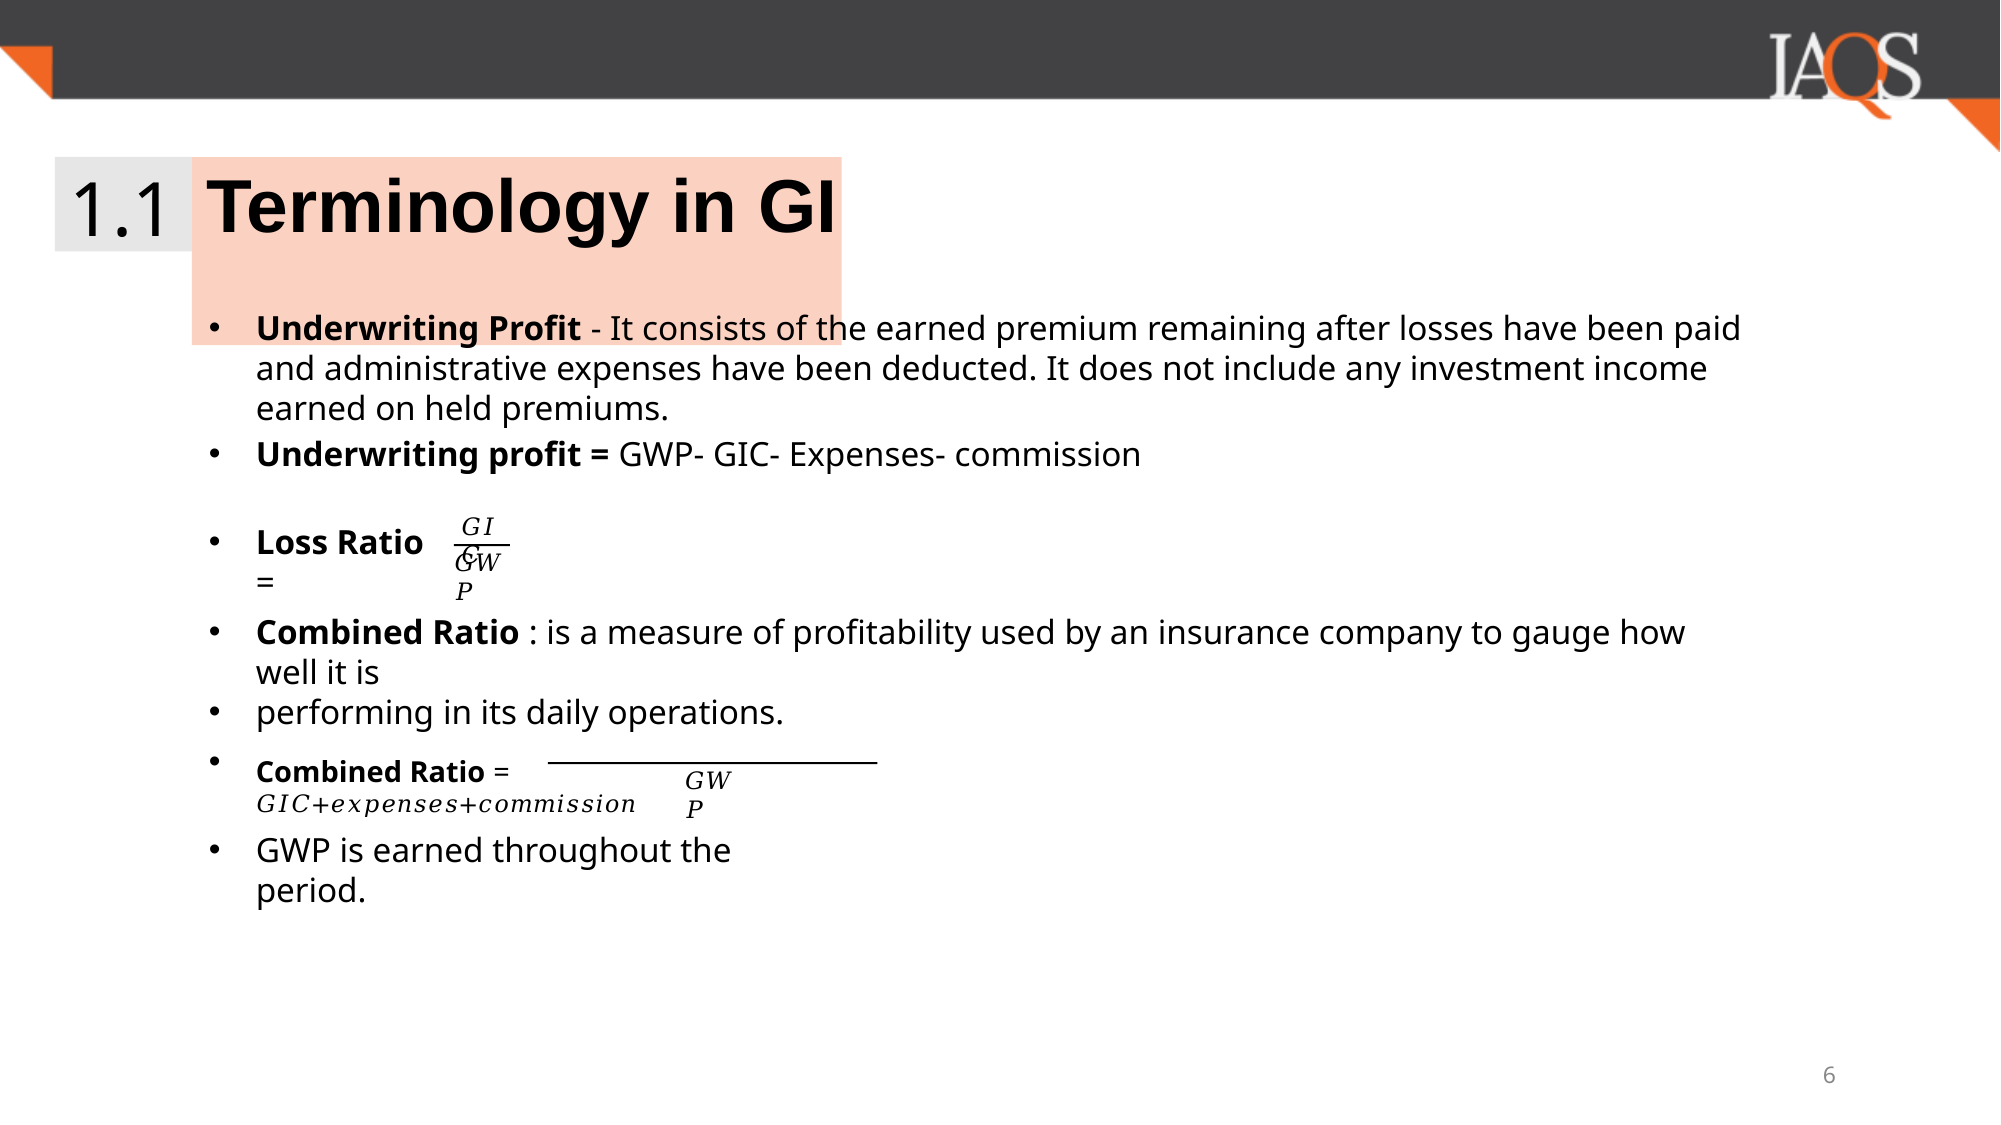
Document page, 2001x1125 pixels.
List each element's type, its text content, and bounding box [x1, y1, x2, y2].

text_box Loss Ratio = [206, 519, 447, 602]
text_box 𝐺𝑊𝑃 [682, 763, 743, 824]
text_box Underwriting Profit - It consists of the earned premium remaining after losses have been paid and administrative expenses have been deducted. It does not include any investment income earned on held premiums. Underwriting profit = GWP- GIC- Expenses- commission [206, 305, 1791, 474]
text_box 1.1 [54, 156, 192, 252]
picture [0, 0, 2000, 152]
text_box Combined Ratio = 𝐺𝐼𝐶+𝑒𝑥𝑝𝑒𝑛𝑠𝑒𝑠+𝑐𝑜𝑚𝑚𝑖𝑠𝑠𝑖𝑜𝑛 [249, 717, 884, 818]
slide_number ‹#› [1820, 1057, 1857, 1125]
text_box 𝐺𝐼𝐶 [458, 508, 504, 545]
text_box Combined Ratio : is a measure of profitability used by an insurance company to gauge how well it is performing in its daily operations. [206, 608, 1741, 731]
title Terminology in GI [191, 157, 842, 346]
text_box 𝐺𝑊𝑃 [451, 545, 512, 606]
text_box GWP is earned throughout the period. [206, 826, 815, 909]
text_box • [206, 737, 223, 780]
